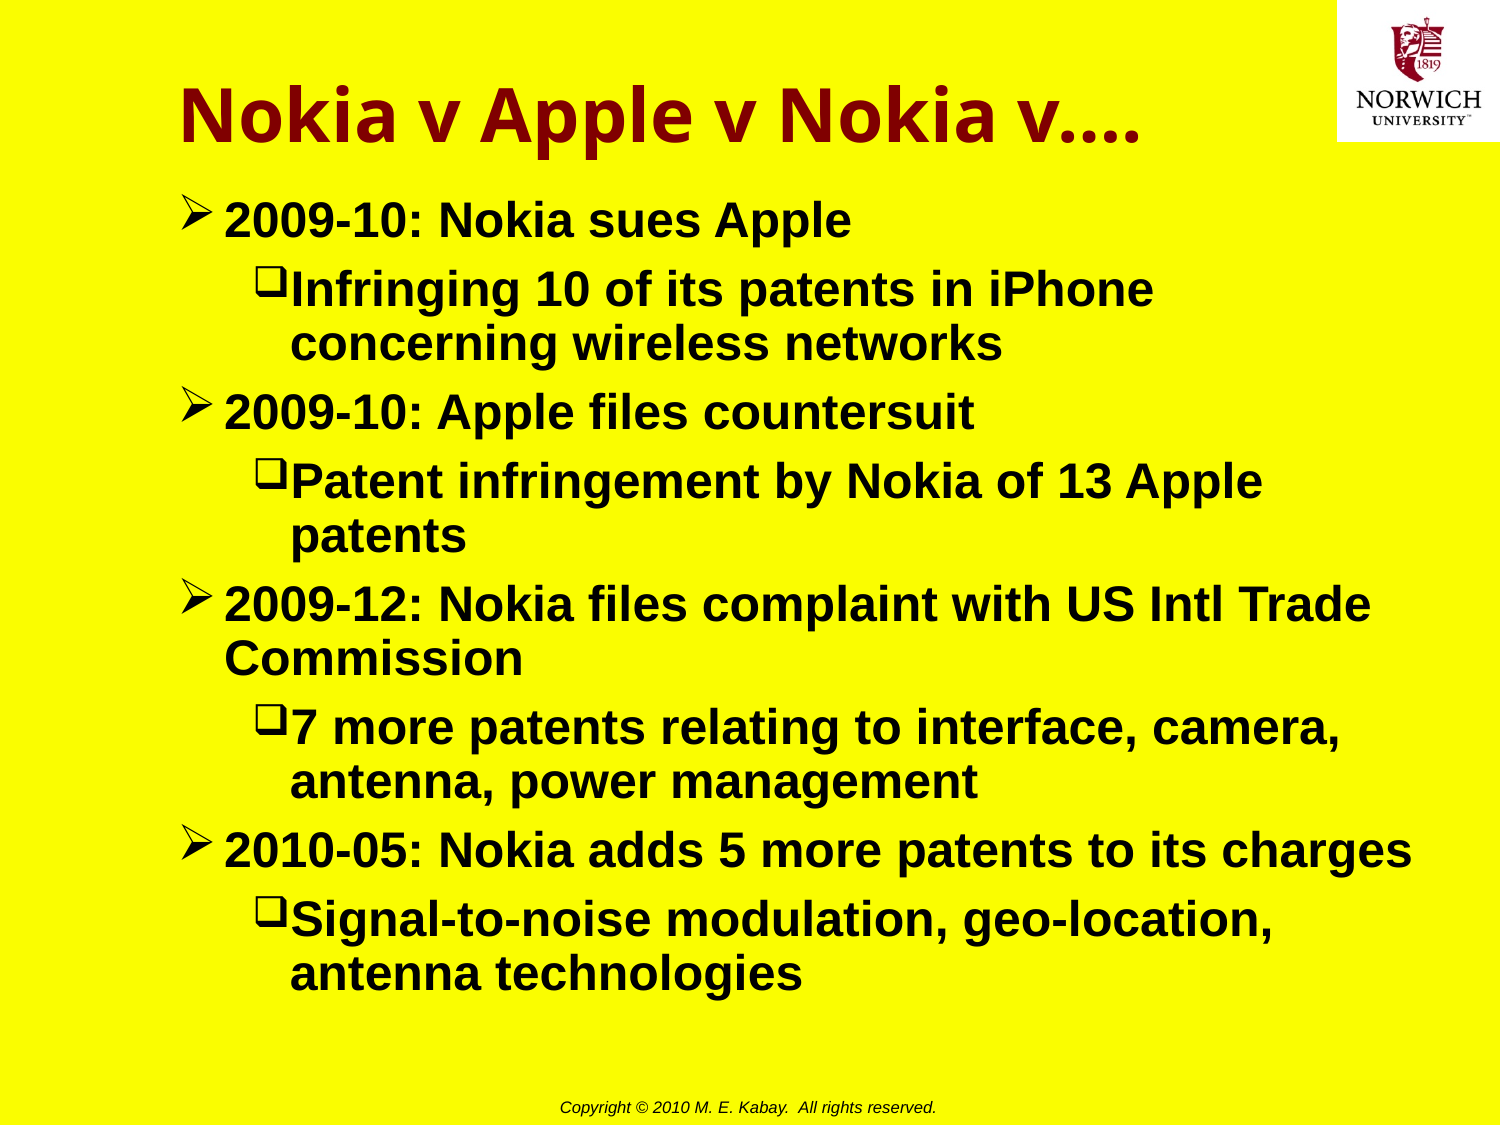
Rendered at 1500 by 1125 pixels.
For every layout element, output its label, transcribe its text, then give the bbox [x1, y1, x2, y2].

list 2009-10: Nokia sues Apple Infringing 10 of its patents in iPhone concerning wireless networks 2009-10: Apple files countersuit Patent infringement by Nokia of 13 Apple patents 2009-12: Nokia files complaint with US Intl Trade Commission 7 more patents relating to interface, camera, antenna, power management 2010-05: Nokia adds 5 more patents to its charges Signal-to-noise modulation, geo-location, antenna technologies [161, 186, 1451, 1038]
picture [1337, 0, 1500, 142]
title Nokia v Apple v Nokia v…. [161, 24, 1339, 186]
